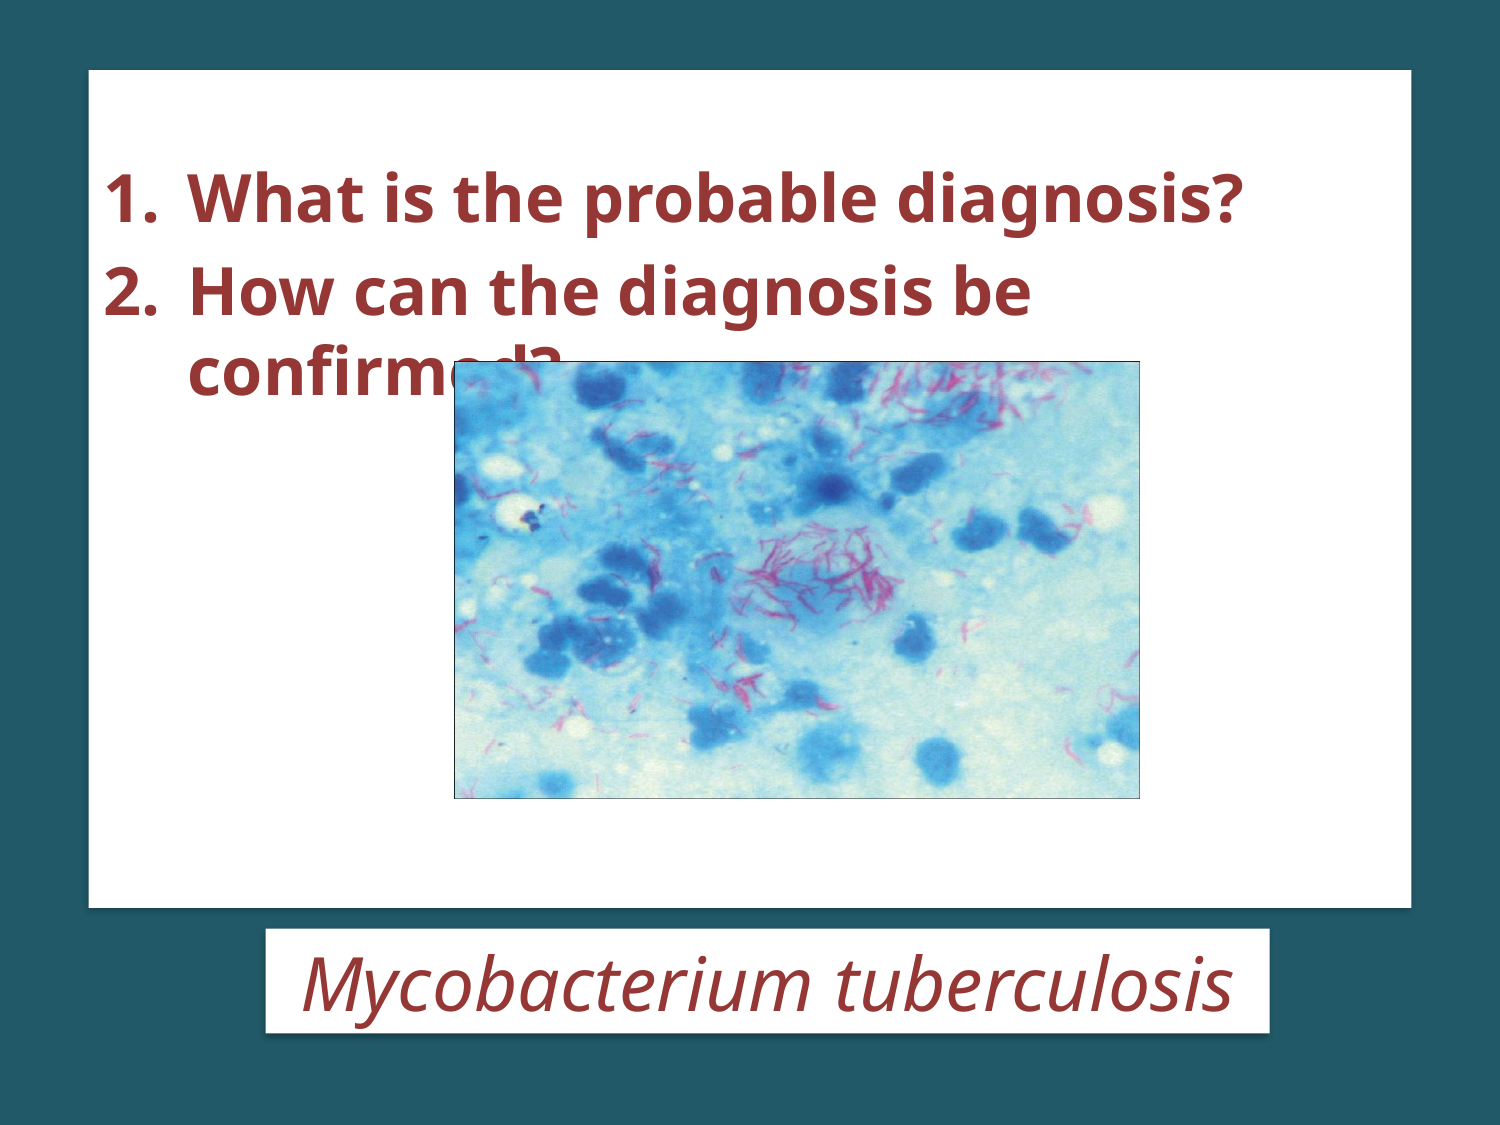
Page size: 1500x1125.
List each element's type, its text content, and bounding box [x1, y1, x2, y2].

picture [454, 361, 1140, 799]
text_box What is the probable diagnosis? How can the diagnosis be confirmed? [88, 70, 1412, 908]
text_box Mycobacterium tuberculosis [265, 928, 1270, 1034]
